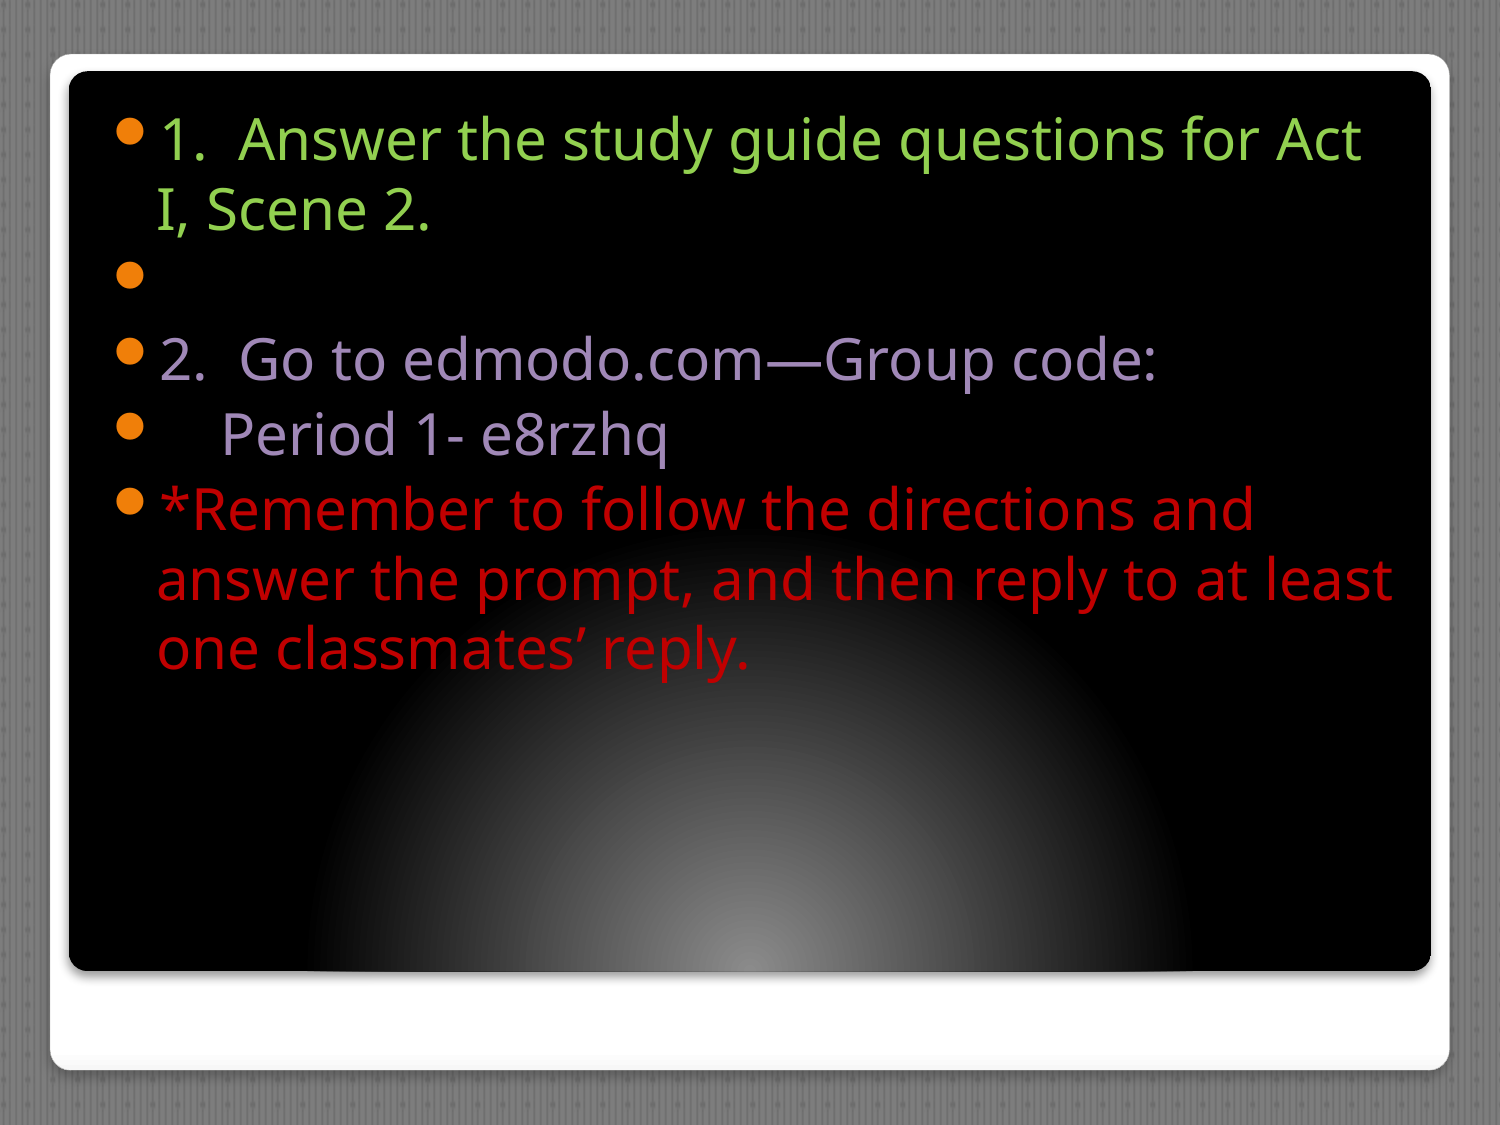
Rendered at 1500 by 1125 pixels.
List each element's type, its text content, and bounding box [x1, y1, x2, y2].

list 1. Answer the study guide questions for Act I, Scene 2. 2. Go to edmodo.com—Group code: Period 1- e8rzhq *Remember to follow the directions and answer the prompt, and then reply to at least one classmates’ reply. [82, 86, 1425, 774]
